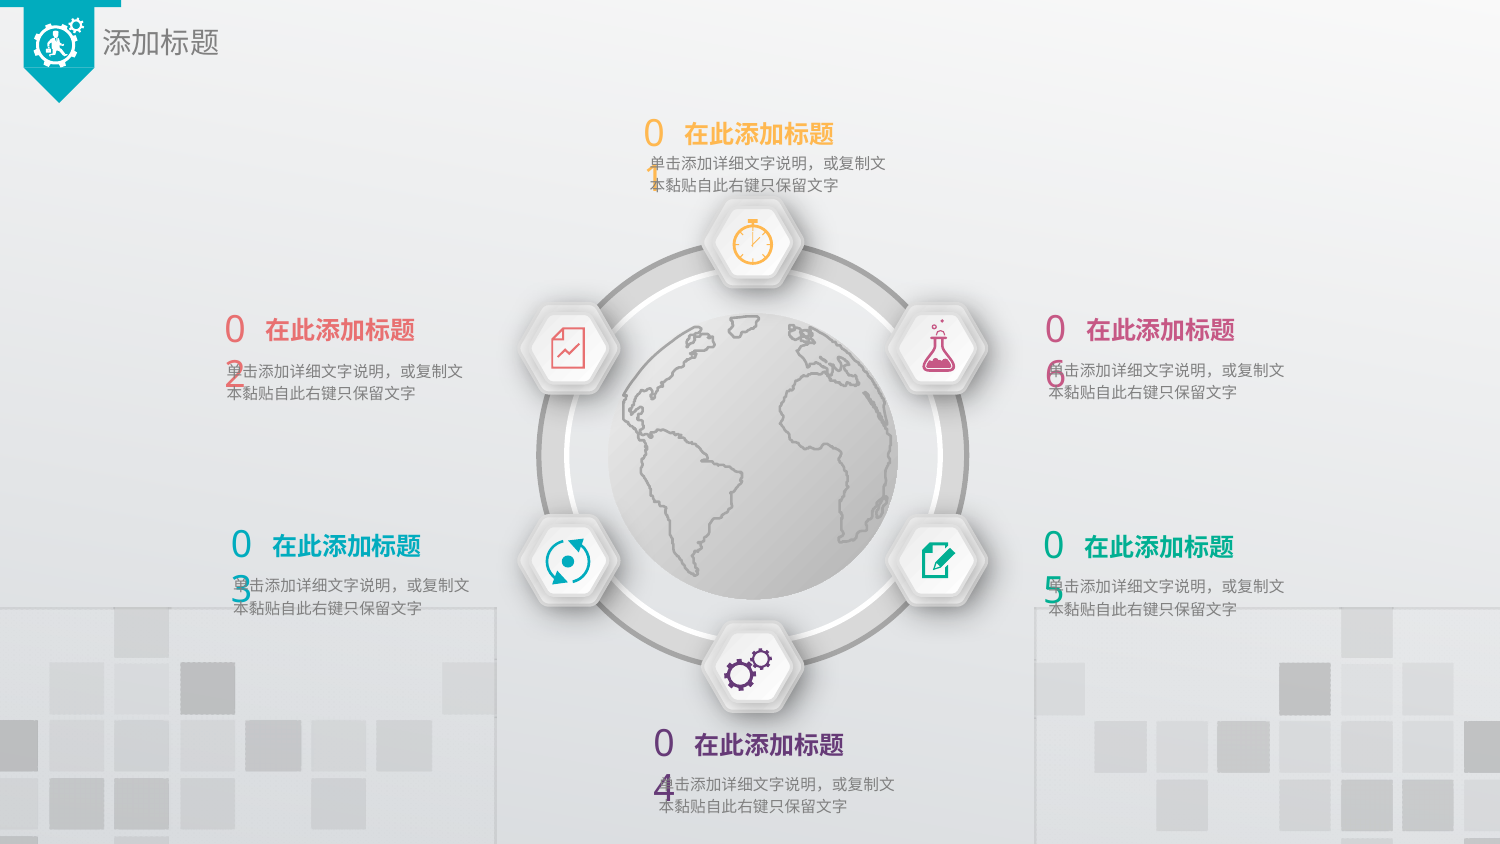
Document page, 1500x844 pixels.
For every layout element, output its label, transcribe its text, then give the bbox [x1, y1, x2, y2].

text_box 添加标题 [95, 20, 263, 64]
picture [0, 607, 497, 844]
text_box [638, 711, 921, 825]
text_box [885, 515, 987, 606]
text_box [628, 101, 912, 208]
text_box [518, 303, 620, 393]
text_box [215, 512, 495, 626]
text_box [702, 621, 804, 711]
text_box [0, 0, 23, 8]
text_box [23, 0, 95, 104]
picture [1034, 607, 1500, 844]
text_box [885, 303, 987, 393]
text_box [1028, 513, 1310, 627]
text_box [538, 241, 969, 670]
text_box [518, 515, 620, 606]
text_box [1029, 297, 1311, 410]
text_box [95, 0, 122, 8]
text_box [209, 297, 489, 411]
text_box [702, 208, 804, 287]
